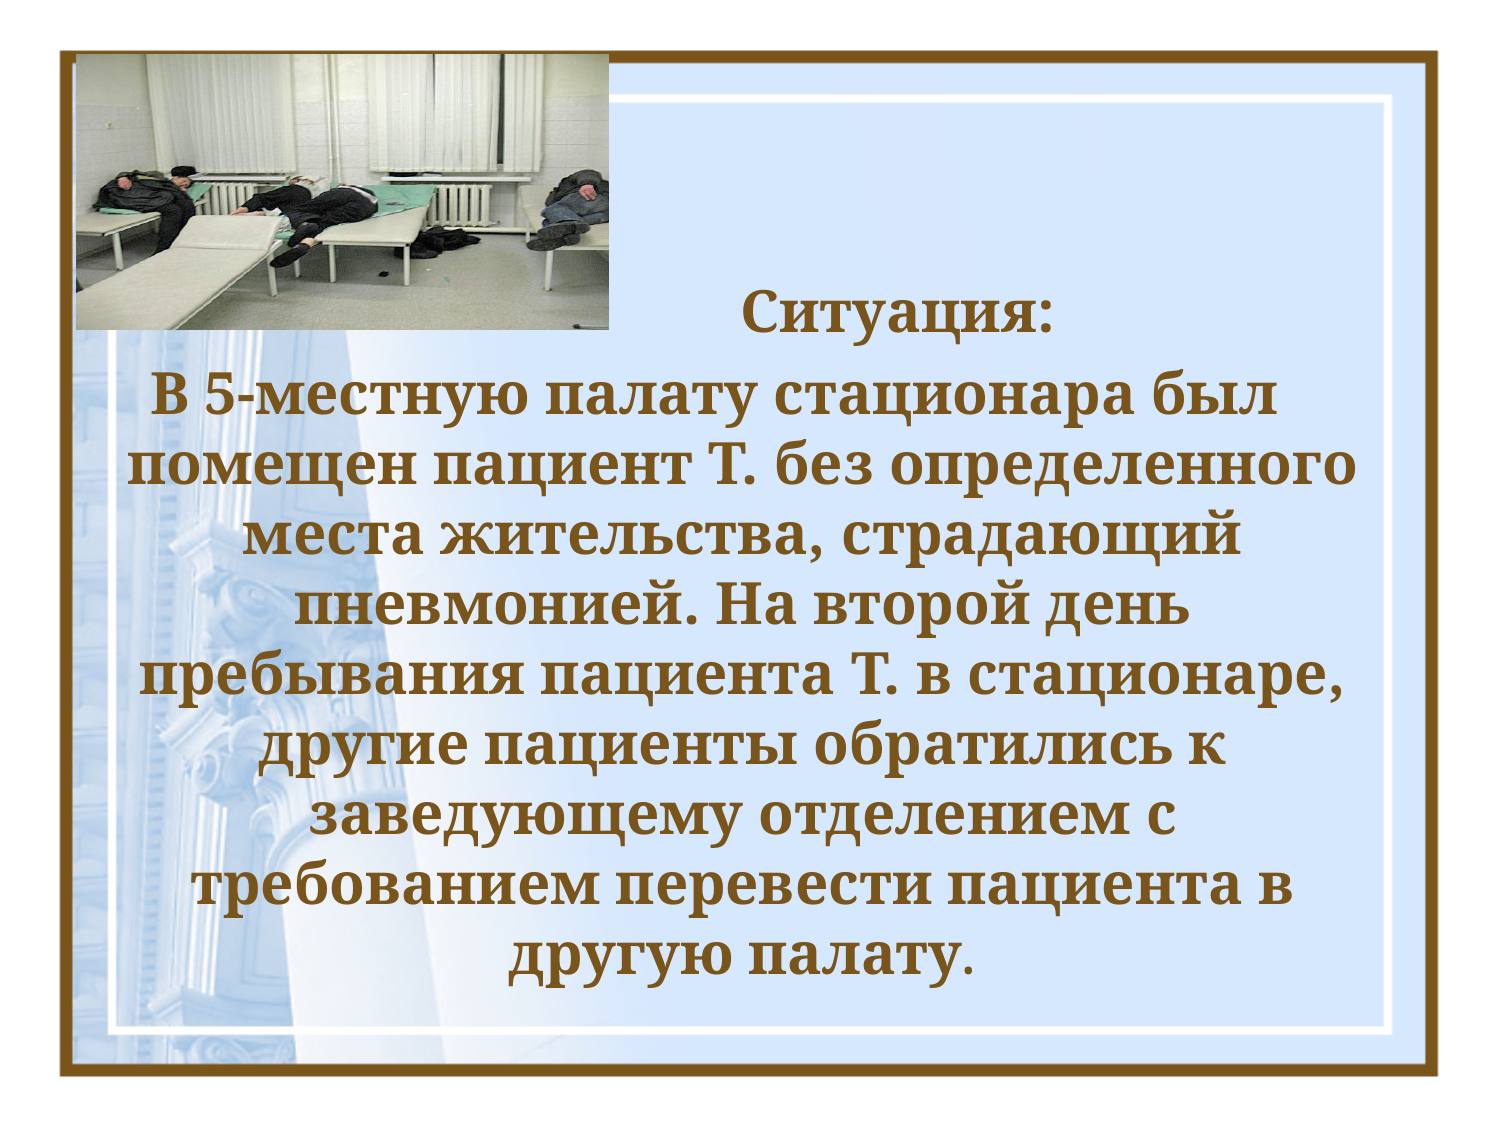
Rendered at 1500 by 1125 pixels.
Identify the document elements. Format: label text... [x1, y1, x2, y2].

list Ситуация: В 5-местную палату стационара был помещен пациент Т. без определенного места жительства, страдающий пневмонией. На второй день пребывания пациента Т. в стационаре, другие пациенты обратились к заведующему отделением с требованием перевести пациента в другую палату. [52, 266, 1377, 1045]
picture [0, 0, 1500, 1125]
